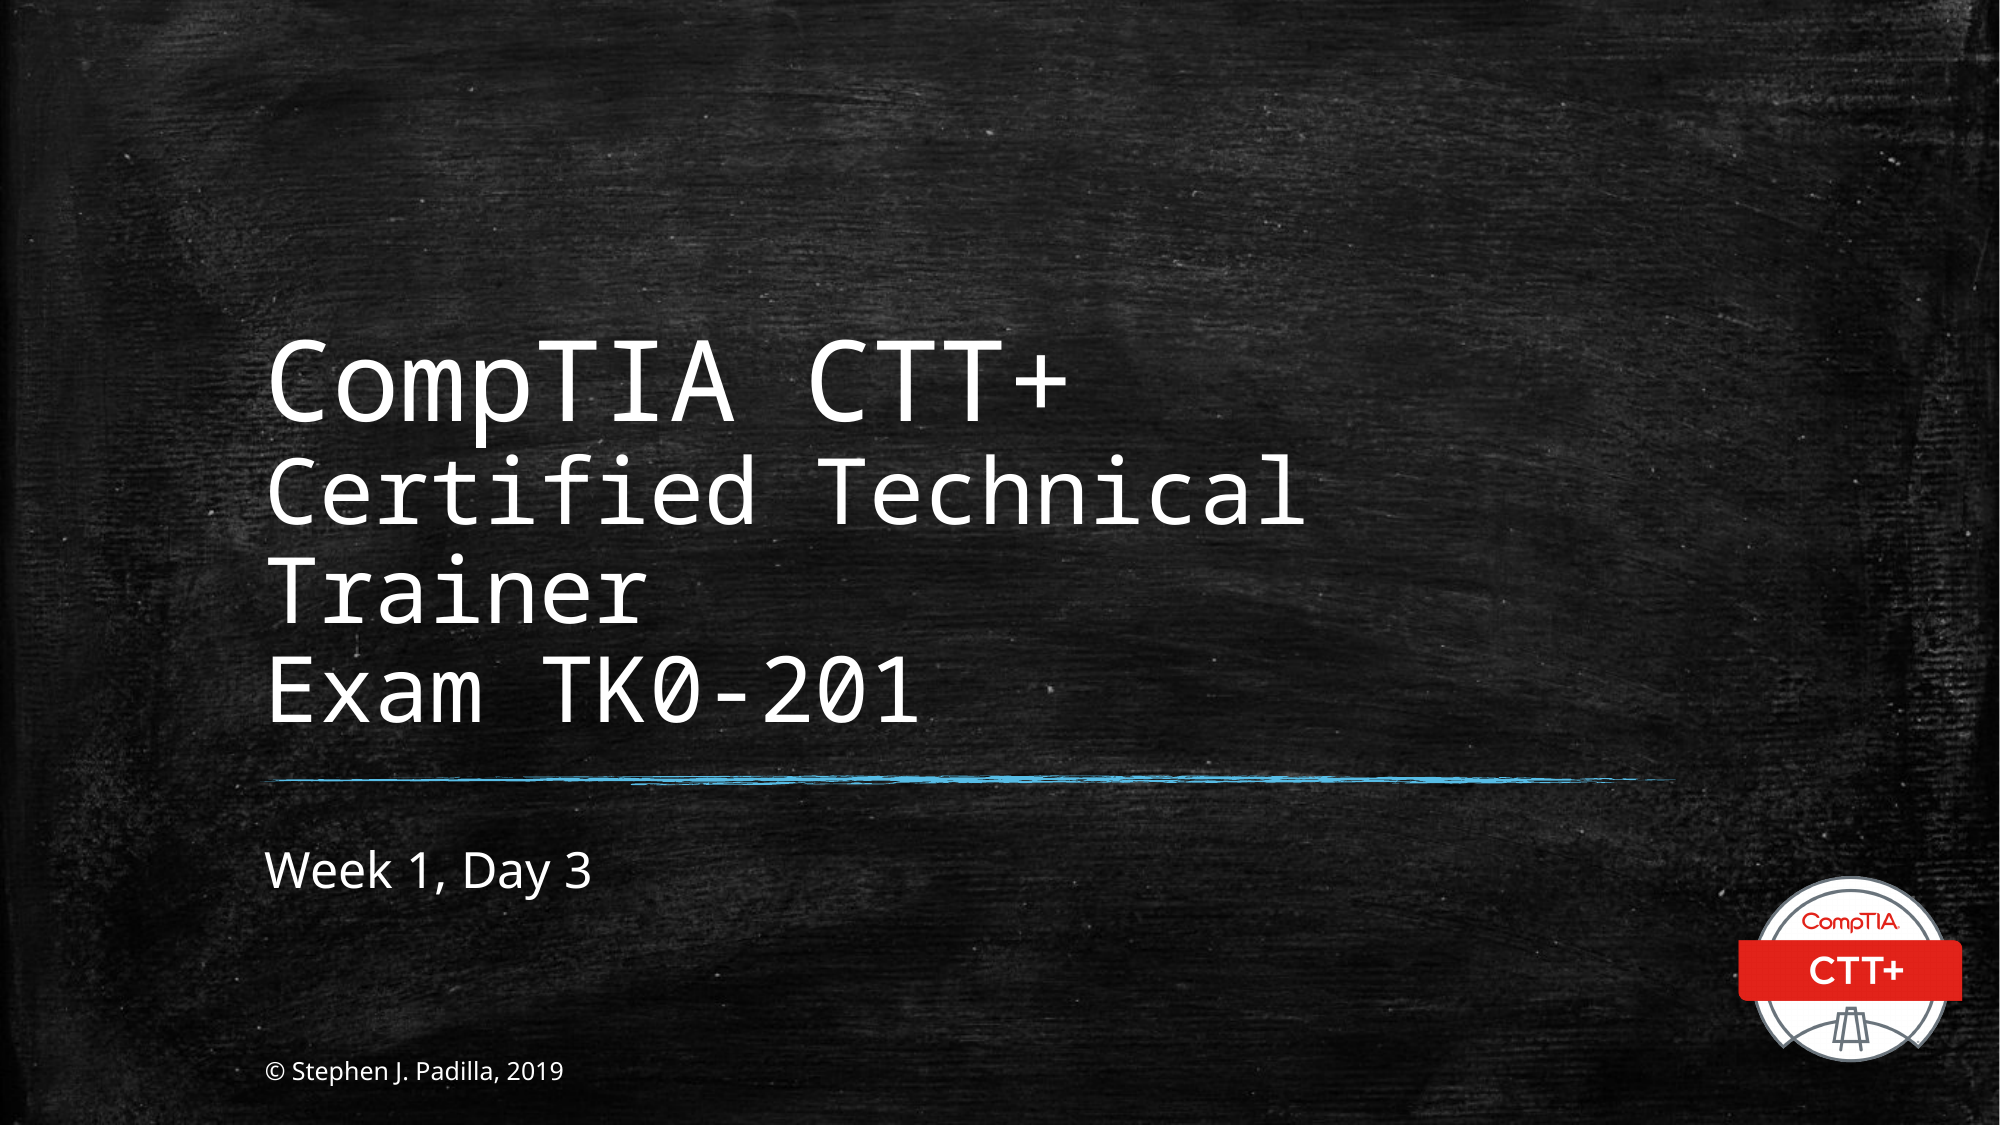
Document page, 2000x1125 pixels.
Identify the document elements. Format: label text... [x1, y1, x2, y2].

subtitle Week 1, Day 3 [249, 837, 1699, 1013]
title CompTIA CTT+ Certified Technical Trainer Exam TK0-201 [249, 312, 1750, 750]
picture [1699, 824, 2000, 1125]
footer © Stephen J. Padilla, 2019 [249, 1050, 1288, 1096]
